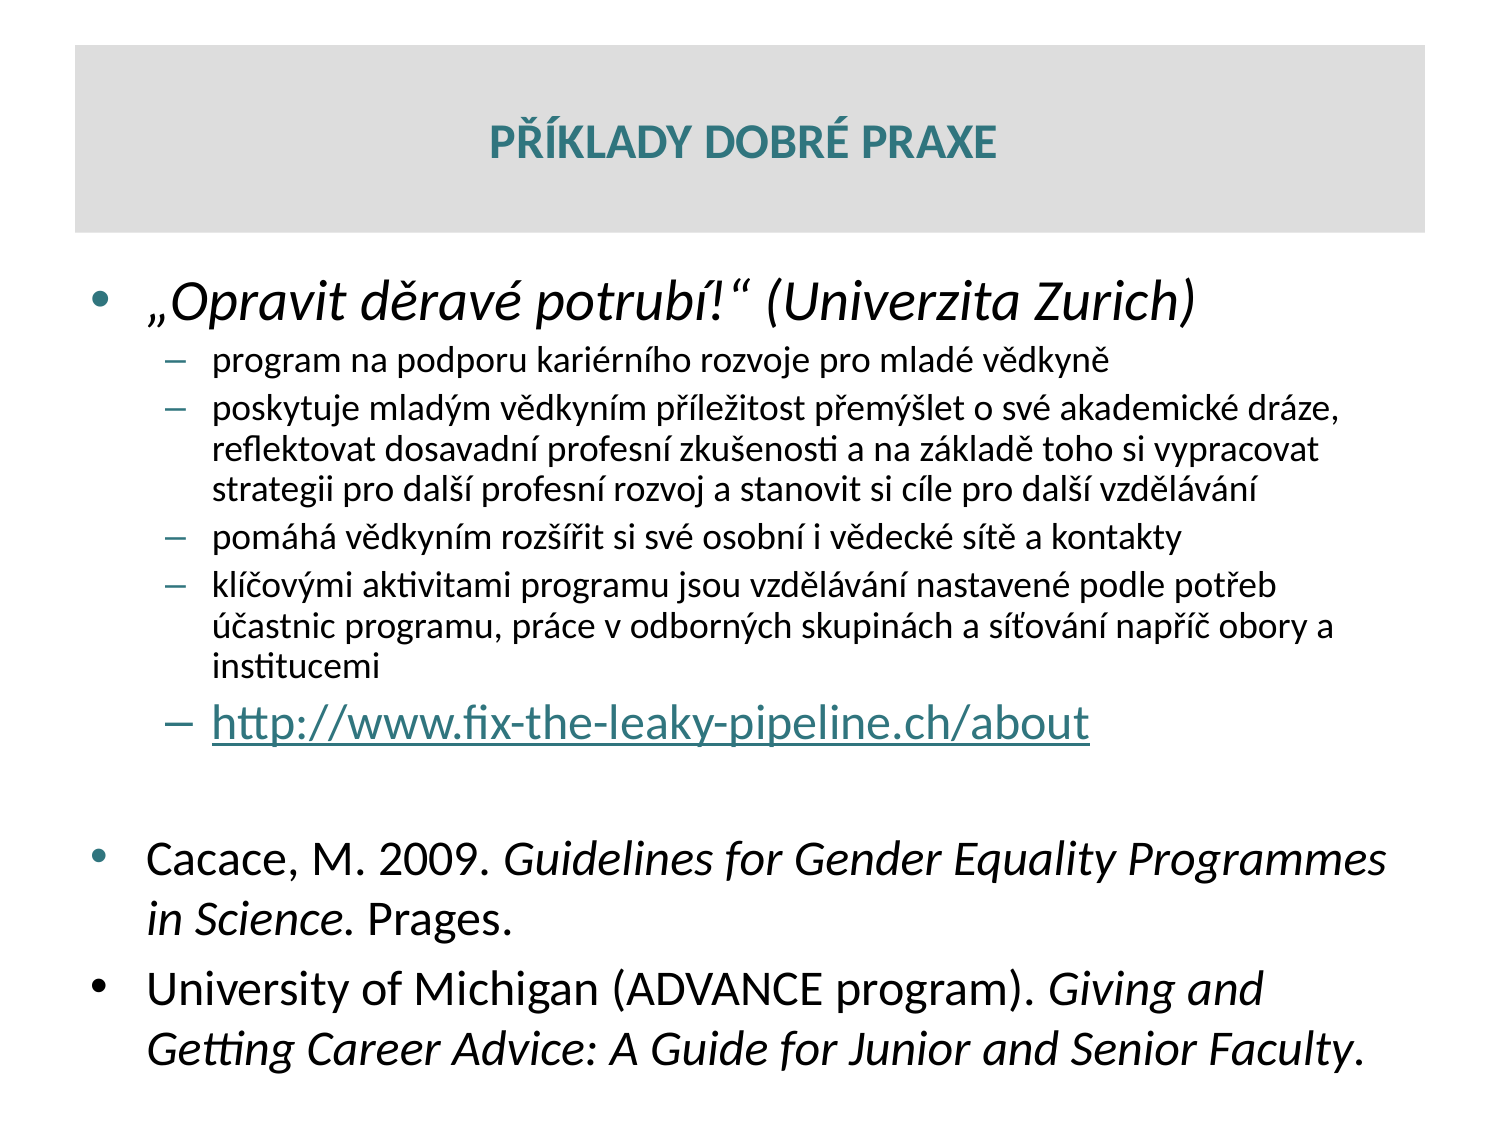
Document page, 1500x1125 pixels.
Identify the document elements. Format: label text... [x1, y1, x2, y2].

list „Opravit děravé potrubí!“ (Univerzita Zurich) program na podporu kariérního rozvoje pro mladé vědkyně poskytuje mladým vědkyním příležitost přemýšlet o své akademické dráze, reflektovat dosavadní profesní zkušenosti a na základě toho si vypracovat strategii pro další profesní rozvoj a stanovit si cíle pro další vzdělávání pomáhá vědkyním rozšířit si své osobní i vědecké sítě a kontakty klíčovými aktivitami programu jsou vzdělávání nastavené podle potřeb účastnic programu, práce v odborných skupinách a síťování napříč obory a institucemi http://www.fix-the-leaky-pipeline.ch/about Cacace, M. 2009. Guidelines for Gender Equality Programmes in Science. Prages. University of Michigan (ADVANCE program). Giving and Getting Career Advice: A Guide for Junior and Senior Faculty. [74, 262, 1426, 1006]
title PŘÍKLADY DOBRÉ PRAXE [74, 44, 1426, 233]
